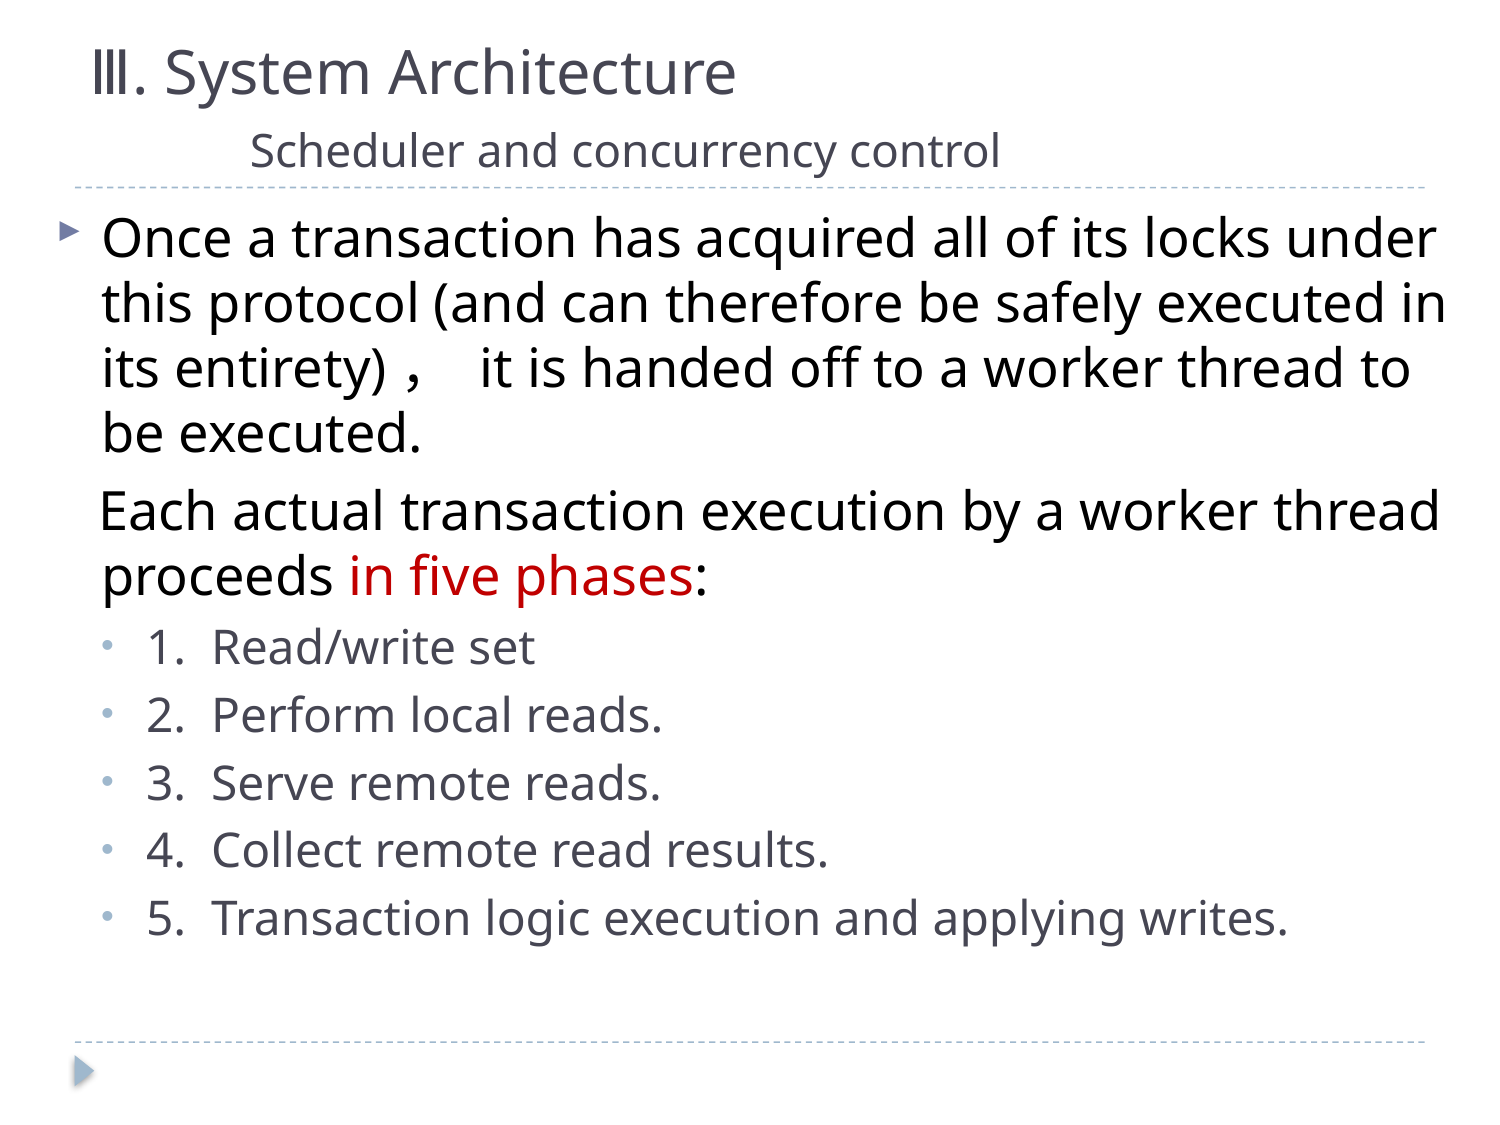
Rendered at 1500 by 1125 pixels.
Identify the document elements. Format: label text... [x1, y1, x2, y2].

title Ⅲ. System Architecture Scheduler and concurrency control [75, 24, 1425, 188]
list Once a transaction has acquired all of its locks under this protocol (and can therefore be safely executed in its entirety)， it is handed off to a worker thread to be executed. Each actual transaction execution by a worker thread proceeds in five phases: 1. Read/write set 2. Perform local reads. 3. Serve remote reads. 4. Collect remote read results. 5. Transaction logic execution and applying writes. [41, 196, 1471, 1024]
